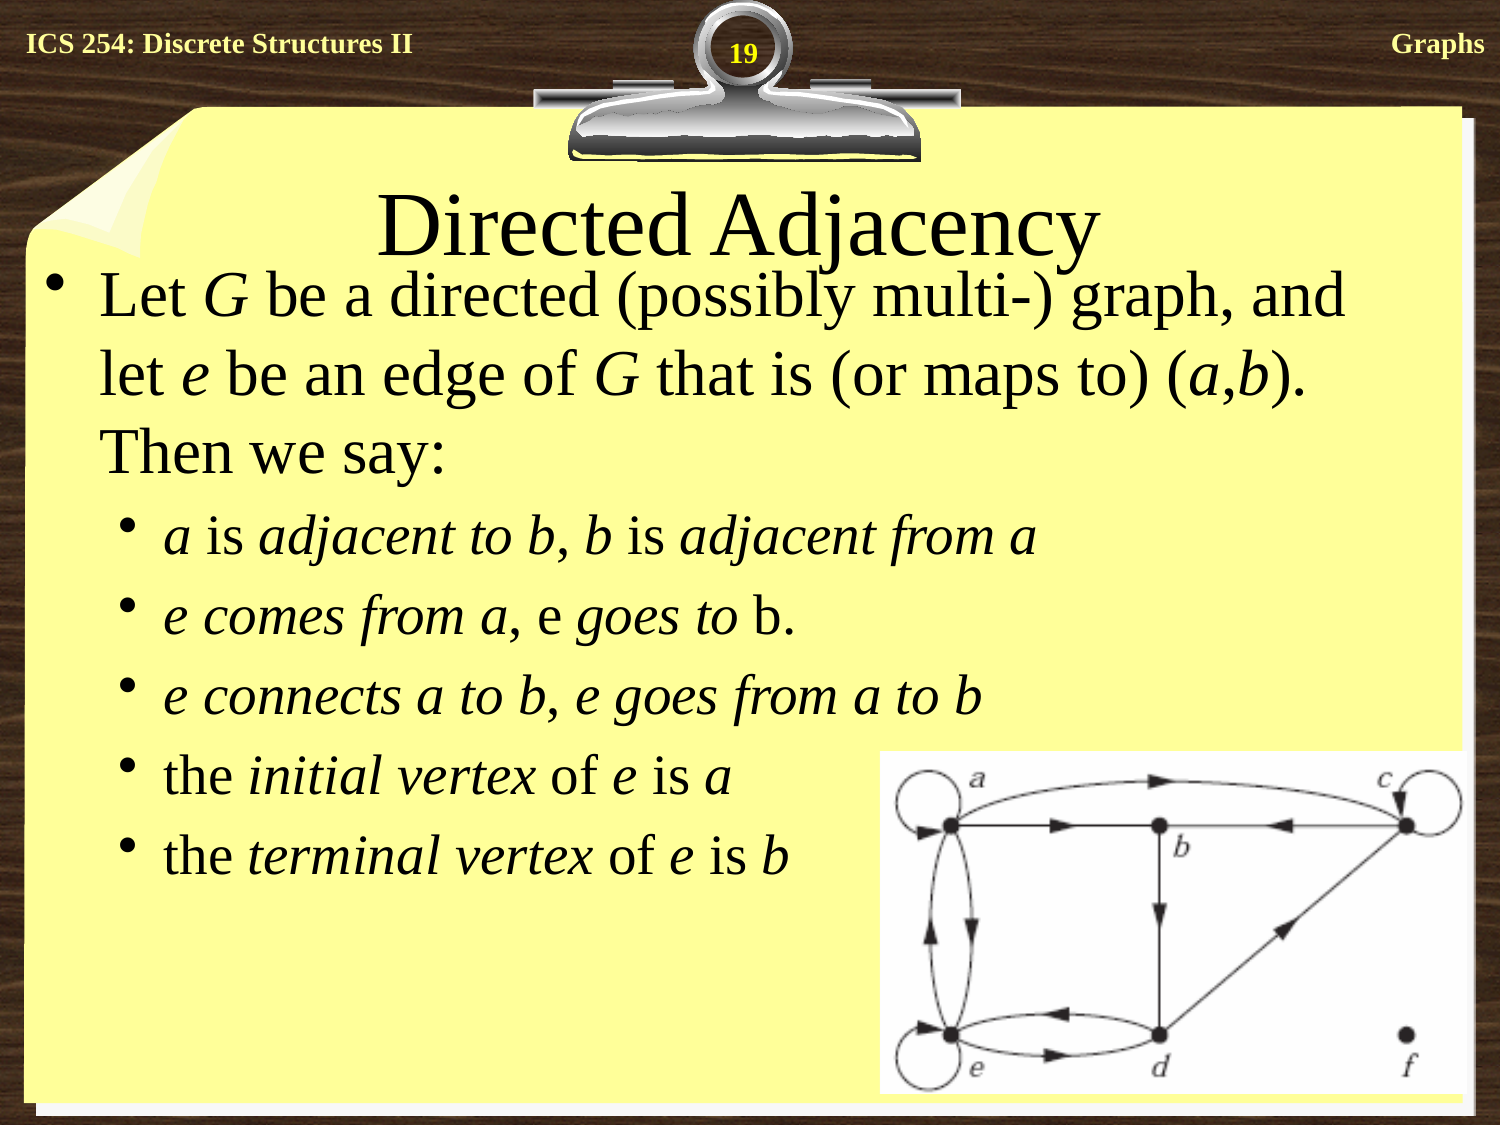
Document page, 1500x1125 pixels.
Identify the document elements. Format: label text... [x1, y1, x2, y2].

picture [0, 0, 1500, 1125]
picture [673, 84, 708, 89]
slide_number 19 [394, 18, 774, 84]
list Let G be a directed (possibly multi-) graph, and let e be an edge of G that is (or maps to) (a,b). Then we say: a is adjacent to b, b is adjacent from a e comes from a, e goes to b. e connects a to b, e goes from a to b the initial vertex of e is a the terminal vertex of e is b [29, 243, 1369, 900]
title Directed Adjacency [77, 125, 1403, 313]
picture [879, 751, 1467, 1095]
